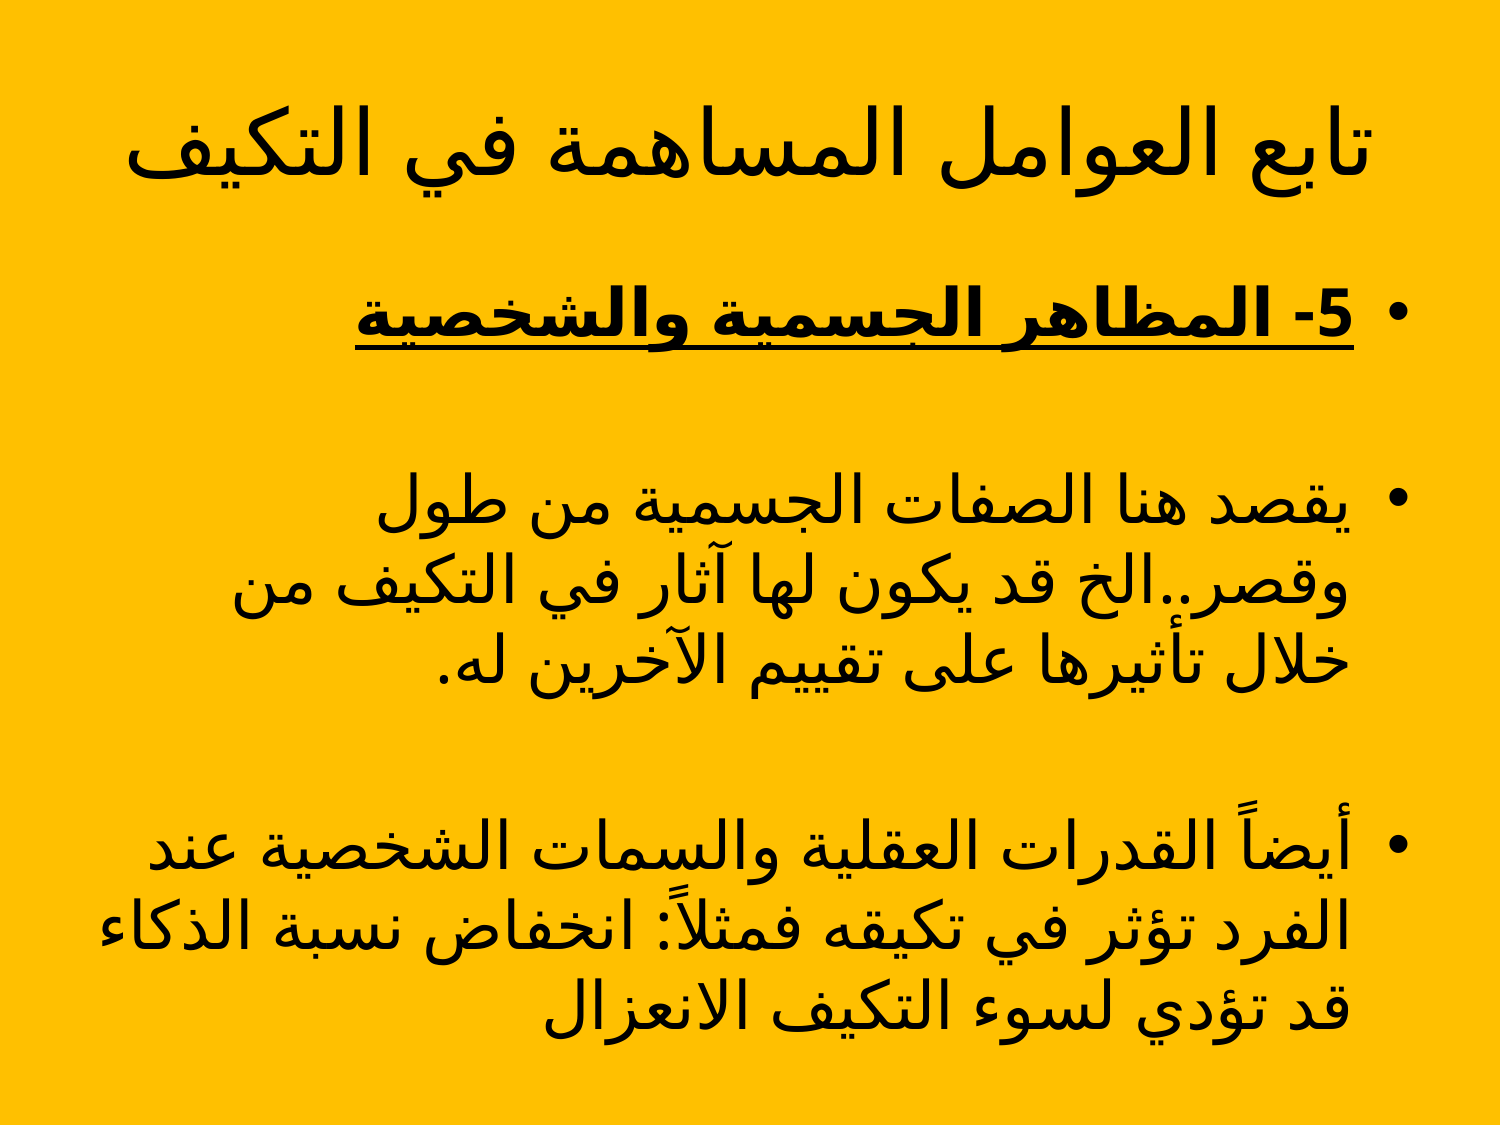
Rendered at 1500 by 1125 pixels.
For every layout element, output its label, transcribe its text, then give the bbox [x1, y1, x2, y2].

title تابع العوامل المساهمة في التكيف [75, 45, 1425, 233]
list 5- المظاهر الجسمية والشخصية يقصد هنا الصفات الجسمية من طول وقصر..الخ قد يكون لها آثار في التكيف من خلال تأثيرها على تقييم الآخرين له. أيضاً القدرات العقلية والسمات الشخصية عند الفرد تؤثر في تكيقه فمثلاً: انخفاض نسبة الذكاء قد تؤدي لسوء التكيف الانعزال [75, 262, 1425, 1005]
